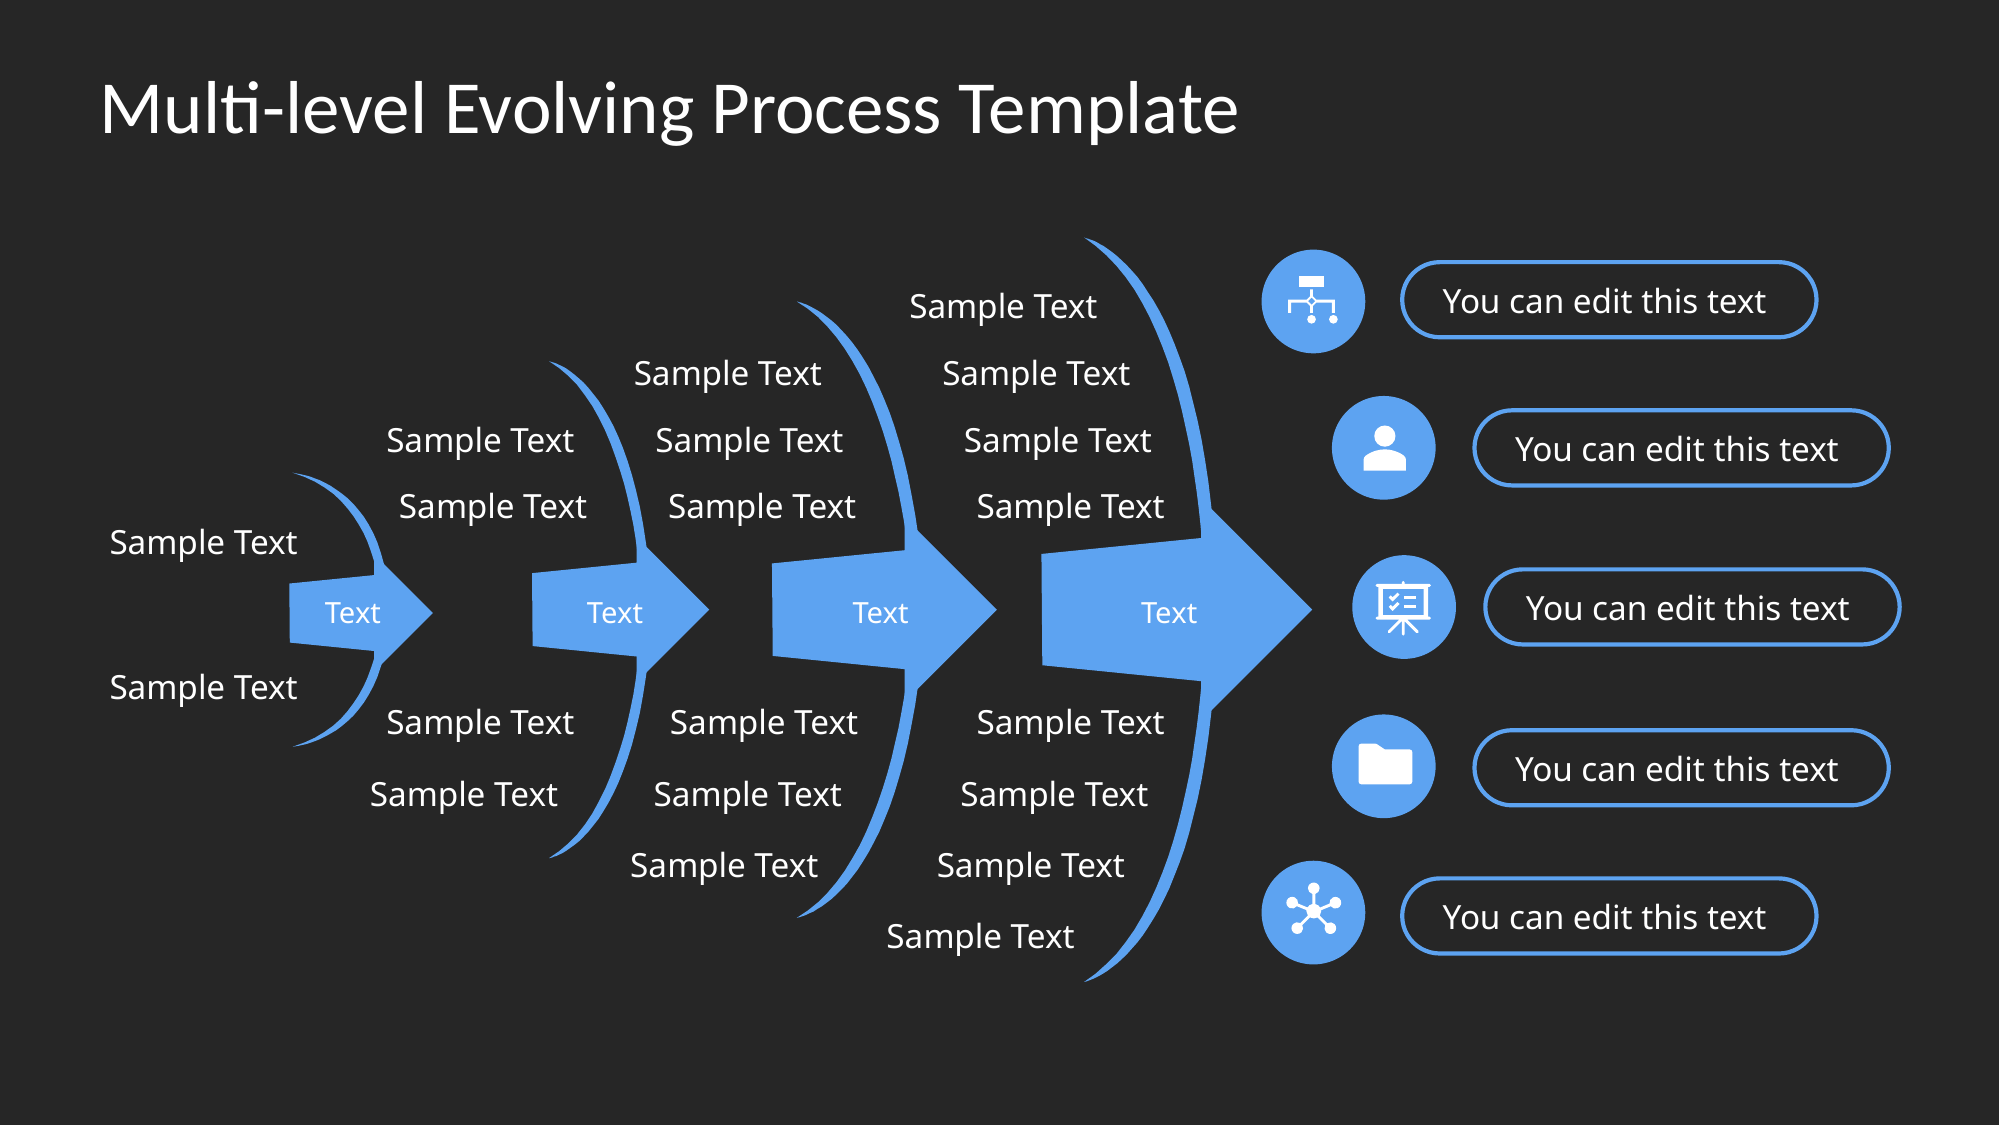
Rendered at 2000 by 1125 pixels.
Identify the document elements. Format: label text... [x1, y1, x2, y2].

text_box [705, 602, 712, 617]
text_box [1299, 276, 1324, 287]
text_box [549, 361, 646, 542]
text_box [529, 535, 690, 587]
text_box You can edit this text [1400, 260, 1819, 340]
text_box You can edit this text [1400, 876, 1819, 956]
text_box [1084, 237, 1212, 512]
text_box Sample Text [953, 478, 1189, 533]
text_box Sample Text [863, 908, 1098, 963]
text_box [292, 472, 383, 559]
text_box [549, 676, 647, 859]
text_box Sample Text [644, 478, 880, 533]
text_box Sample Text [86, 513, 322, 569]
text_box Sample Text [886, 278, 1121, 333]
text_box [796, 301, 917, 525]
text_box [1350, 553, 1459, 661]
text_box [842, 694, 917, 889]
text_box [1329, 393, 1438, 502]
text_box Sample Text [86, 658, 322, 714]
text_box Sample Text [610, 344, 846, 400]
text_box [1259, 247, 1368, 356]
text_box Sample Text [362, 694, 598, 749]
text_box [1259, 858, 1368, 967]
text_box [1363, 425, 1407, 471]
text_box Sample Text [630, 765, 866, 821]
text_box Text [262, 587, 443, 638]
text_box Sample Text [607, 836, 842, 892]
text_box Text [1079, 587, 1260, 638]
text_box Sample Text [937, 765, 1172, 821]
text_box You can edit this text [1472, 728, 1891, 808]
text_box [1286, 882, 1342, 934]
text_box [1084, 708, 1212, 982]
text_box Sample Text [346, 765, 582, 821]
text_box You can edit this text [1483, 567, 1902, 647]
text_box [287, 552, 410, 587]
text_box Text [524, 587, 705, 638]
text_box [1329, 712, 1438, 821]
text_box [1388, 602, 1400, 611]
text_box Sample Text [375, 478, 611, 533]
text_box You can edit this text [1472, 408, 1891, 488]
text_box [1403, 595, 1417, 599]
text_box Sample Text [953, 694, 1189, 749]
text_box [530, 638, 684, 685]
text_box [1375, 580, 1431, 636]
text_box [1288, 289, 1335, 313]
text_box Sample Text [362, 411, 598, 467]
text_box Text [790, 587, 971, 638]
text_box Sample Text [646, 694, 882, 749]
title Multi-level Evolving Process Template [99, 45, 1900, 162]
text_box Sample Text [940, 411, 1176, 467]
text_box Sample Text [919, 344, 1154, 400]
text_box [796, 892, 839, 918]
text_box [1388, 592, 1400, 602]
text_box [1039, 496, 1315, 723]
text_box Sample Text [632, 411, 867, 467]
text_box [1358, 743, 1413, 785]
text_box [292, 667, 381, 747]
text_box [1329, 314, 1338, 324]
text_box [769, 515, 999, 704]
text_box [1307, 314, 1316, 324]
text_box [287, 638, 411, 674]
text_box Sample Text [913, 836, 1149, 892]
